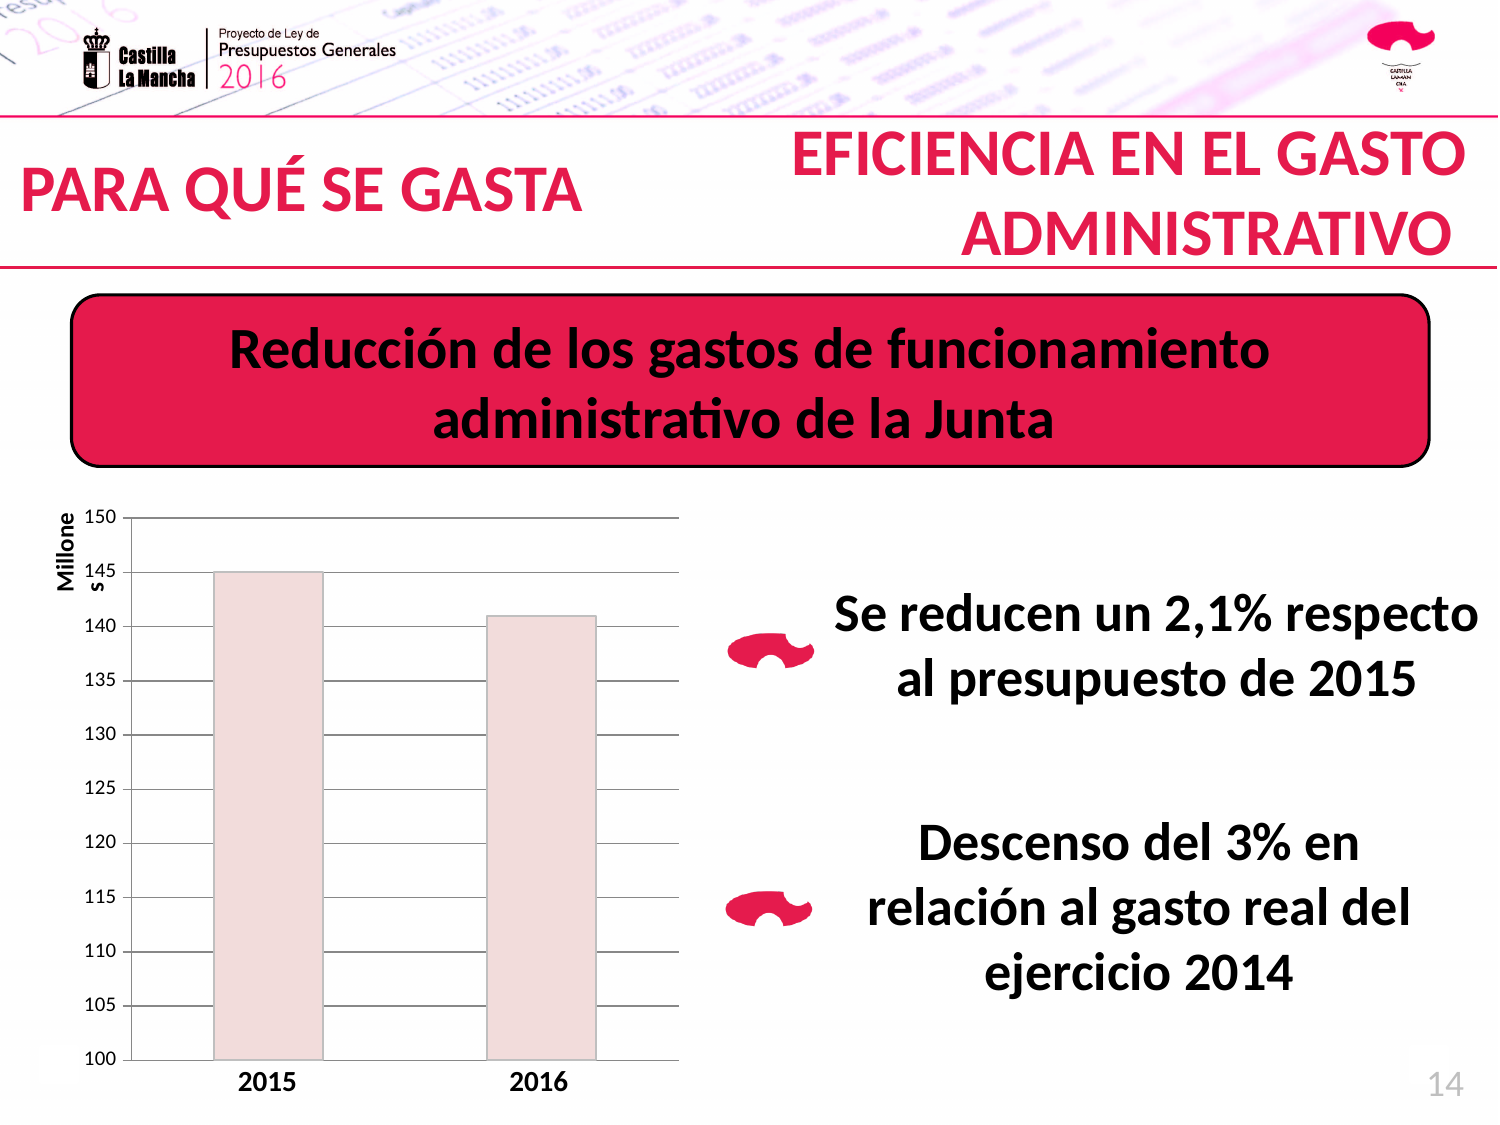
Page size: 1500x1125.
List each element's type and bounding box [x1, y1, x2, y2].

chart [71, 496, 692, 1083]
picture [0, 268, 1498, 1125]
picture [0, 0, 1498, 266]
